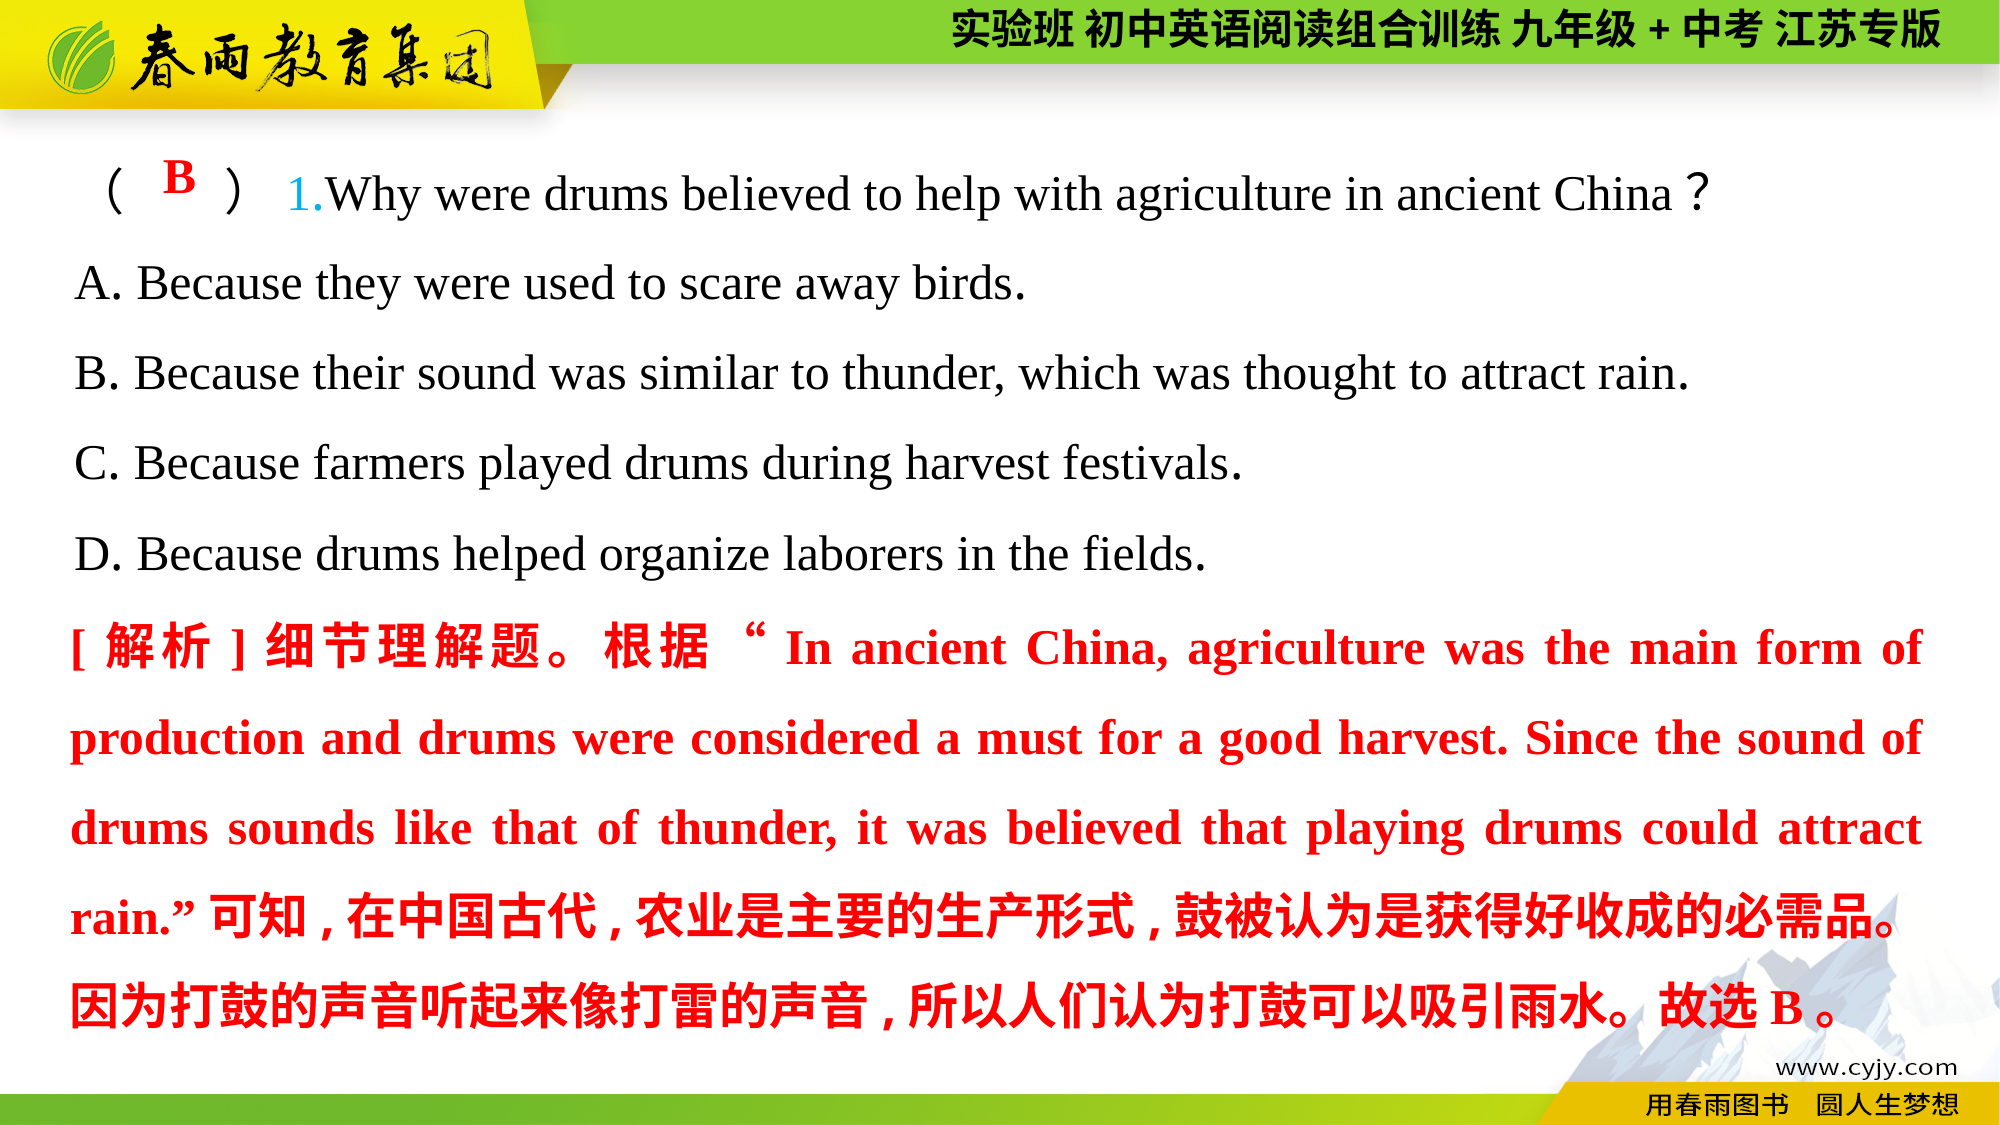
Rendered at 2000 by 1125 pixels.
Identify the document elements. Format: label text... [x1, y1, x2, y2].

picture [0, 0, 2000, 1125]
text_box [解析]细节理解题。根据“In ancient China, agriculture was the main form of production and drums were considered a must for a good harvest. Since the sound of drums sounds like that of thunder, it was believed that playing drums could attract rain.”可知,在中国古代,农业是主要的生产形式,鼓被认为是获得好收成的必需品。因为打鼓的声音听起来像打雷的声音,所以人们认为打鼓可以吸引雨水。故选B。 [54, 576, 1939, 1042]
list （ ）1.Why were drums believed to help with agriculture in ancient China？ A. Because they were used to scare away birds. B. Because their sound was similar to thunder, which was thought to attract rain. C. Because farmers played drums during harvest festivals. D. Because drums helped organize laborers in the fields. [59, 122, 1944, 581]
text_box B [148, 136, 212, 211]
